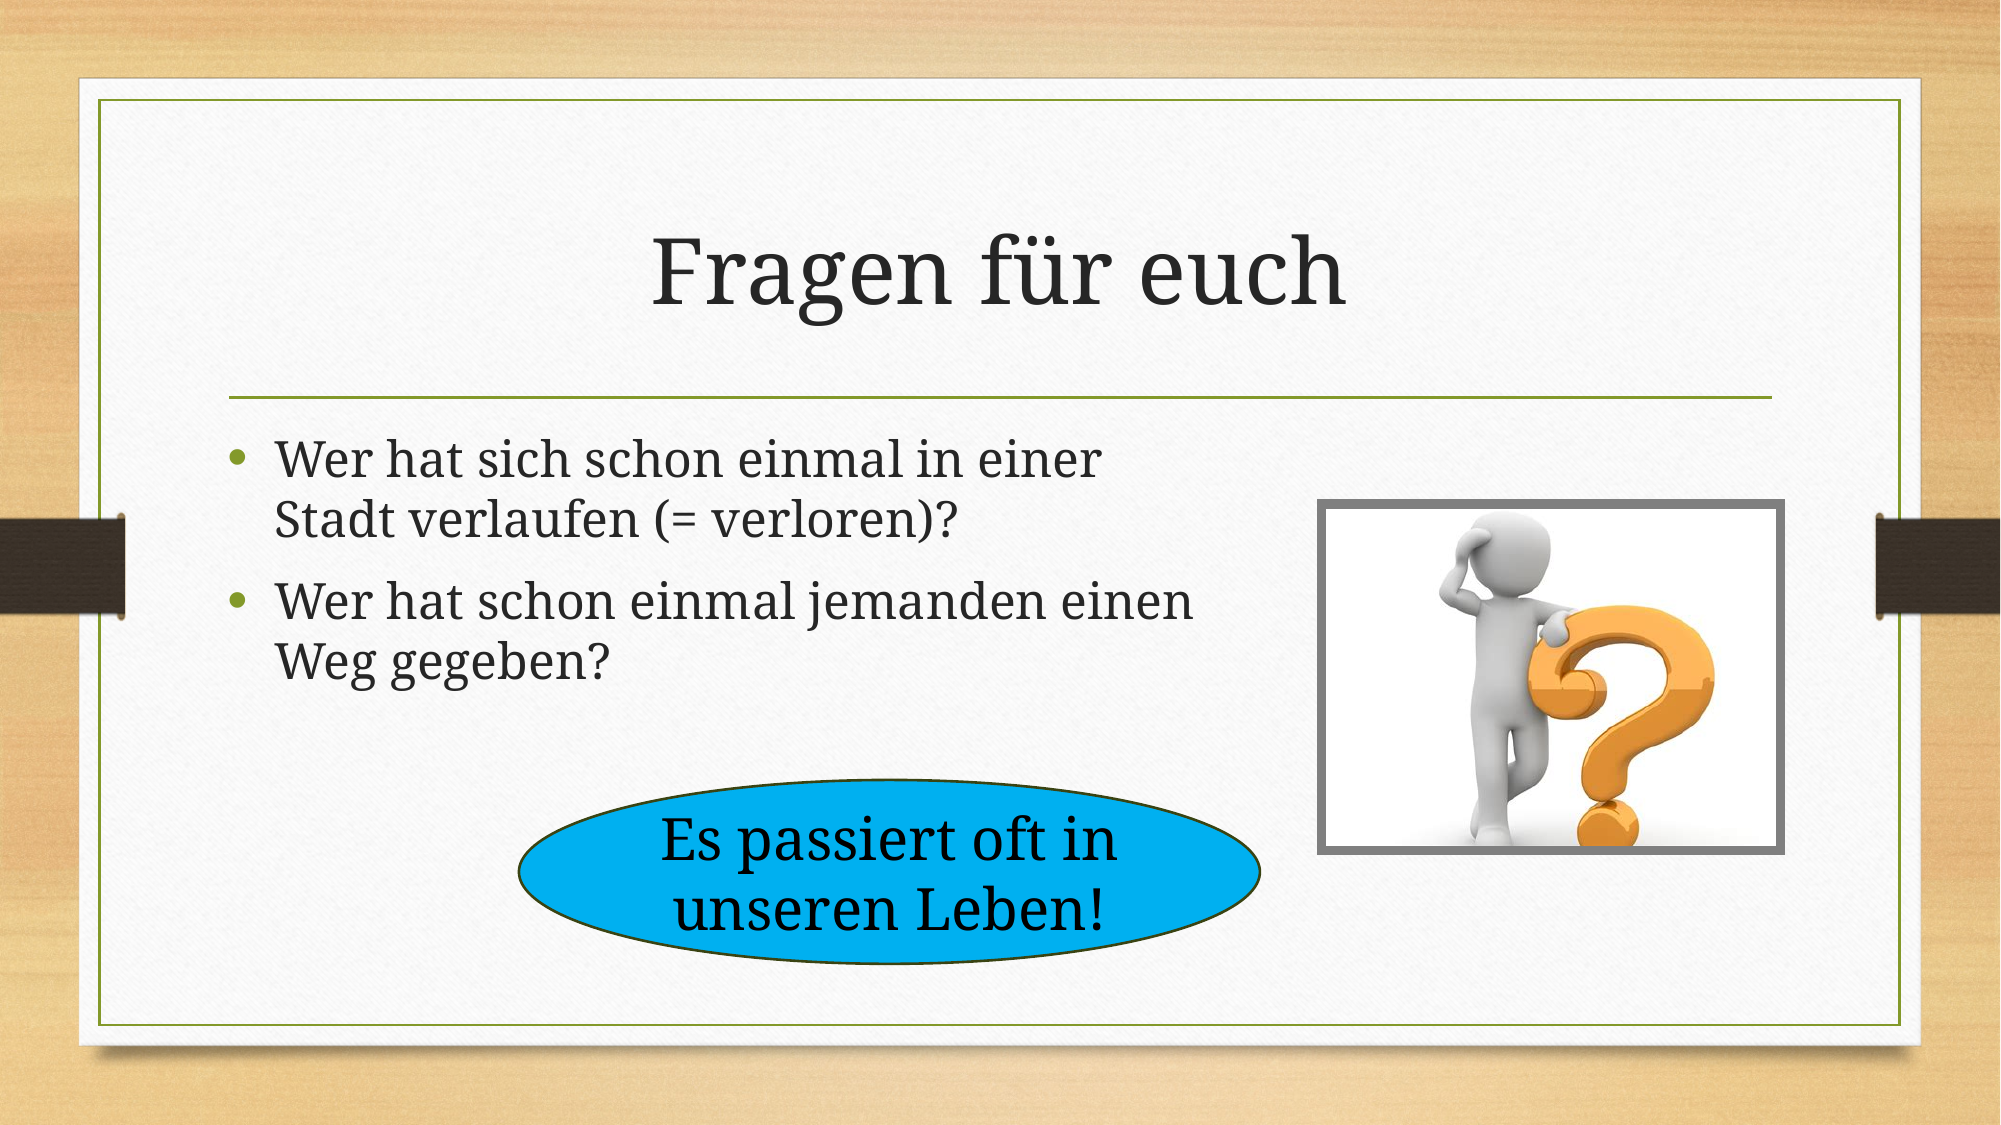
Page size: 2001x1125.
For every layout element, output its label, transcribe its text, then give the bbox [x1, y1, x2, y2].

list Wer hat sich schon einmal in einer Stadt verlaufen (= verloren)? Wer hat schon einmal jemanden einen Weg gegeben? [212, 419, 1239, 964]
title Fragen für euch [212, 161, 1788, 375]
text_box Es passiert oft in unseren Leben! [517, 778, 1262, 966]
picture [0, 0, 2001, 1125]
